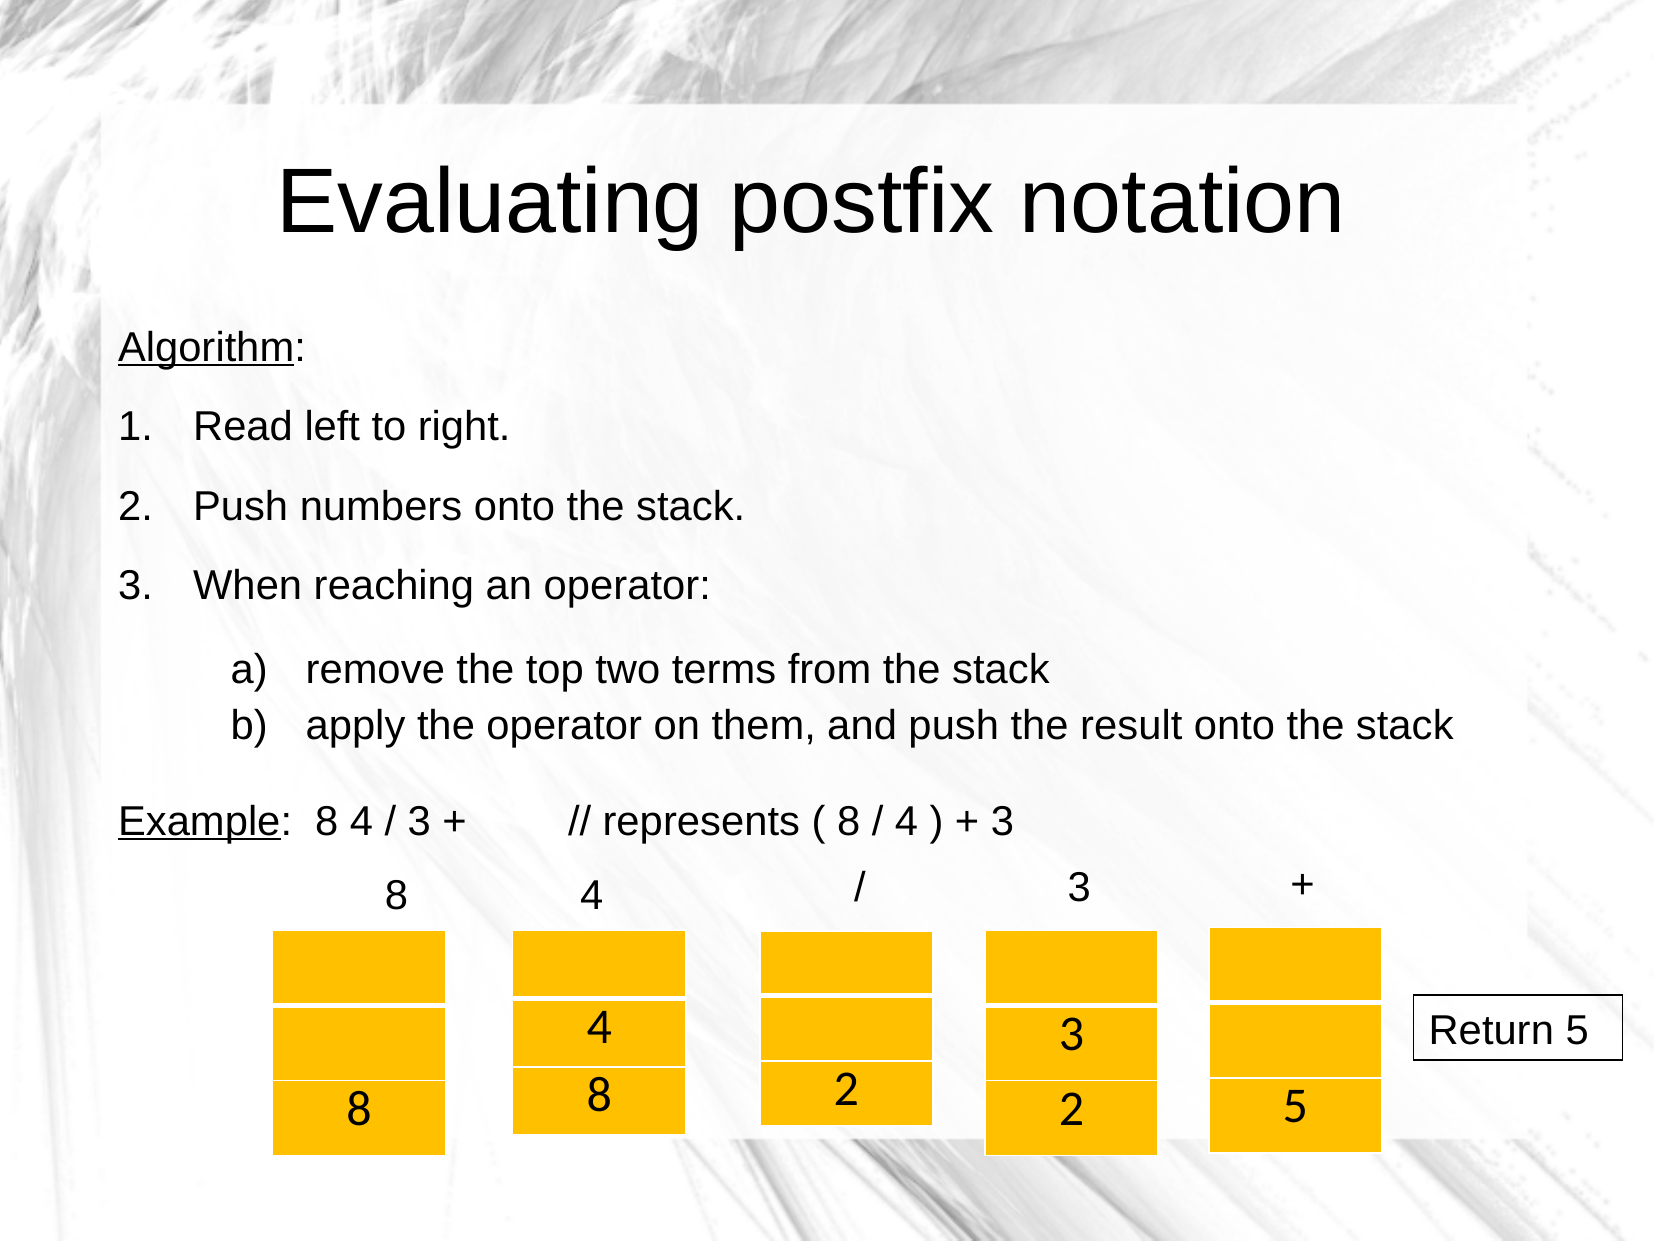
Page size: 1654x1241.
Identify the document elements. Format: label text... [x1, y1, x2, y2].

table_header [761, 932, 932, 993]
table_cell 5 [1210, 1079, 1381, 1152]
table_cell [761, 998, 932, 1060]
table_cell [273, 1008, 445, 1080]
table_cell 8 [513, 1068, 685, 1134]
table_cell 2 [986, 1081, 1157, 1155]
table_header [273, 931, 445, 1003]
table_header [1210, 928, 1381, 1000]
table_header [986, 931, 1157, 1003]
text_box / [814, 852, 881, 918]
text_box 8 [239, 860, 423, 926]
table_cell 3 [986, 1008, 1157, 1080]
table_header [513, 931, 685, 996]
text_box + [1263, 849, 1330, 915]
title Evaluating postfix notation [118, 112, 1506, 281]
text_box 4 [479, 860, 619, 926]
table_cell 2 [761, 1062, 932, 1125]
table_cell 4 [513, 1001, 685, 1066]
table_cell [1210, 1005, 1381, 1077]
table_cell 8 [273, 1081, 445, 1155]
text_box 3 [1040, 852, 1106, 918]
picture [0, 0, 1654, 1241]
text_box Return 5 [1413, 995, 1623, 1060]
list Algorithm: Read left to right. Push numbers onto the stack. When reaching an operator: remove the top two terms from the stack apply the operator on them, and push the result onto the stack Example: 8 4 / 3 + // represents ( 8 / 4 ) + 3 [118, 319, 1571, 1102]
